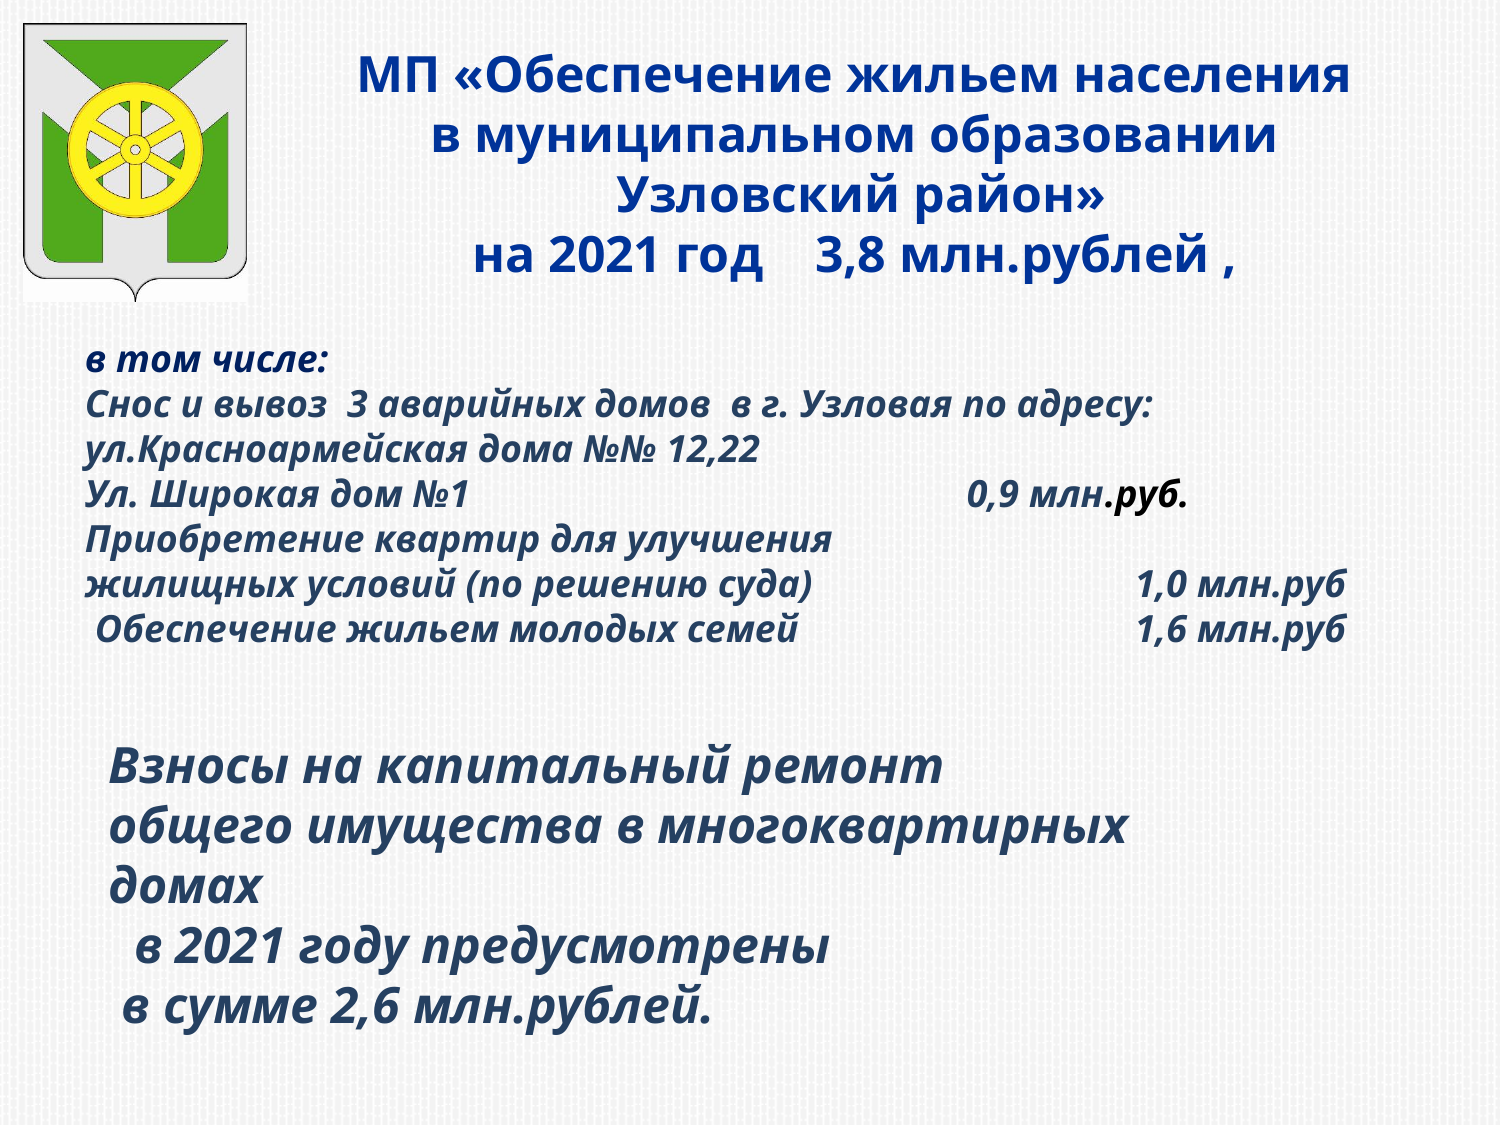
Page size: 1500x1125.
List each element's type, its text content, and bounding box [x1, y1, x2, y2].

text_box МП «Обеспечение жильем населения в муниципальном образовании Узловский район» на 2021 год 3,8 млн.рублей , [256, 35, 1500, 290]
text_box в том числе: Снос и вывоз 3 аварийных домов в г. Узловая по адресу: ул.Красноармейская дома №№ 12,22 Ул. Широкая дом №1 0,9 млн.руб. Приобретение квартир для улучшения жилищных условий (по решению суда) 1,0 млн.руб Обеспечение жильем молодых семей 1,6 млн.руб [70, 327, 1407, 658]
picture [22, 22, 247, 302]
text_box Взносы на капитальный ремонт общего имущества в многоквартирных домах в 2021 году предусмотрены в сумме 2,6 млн.рублей. [93, 726, 1172, 1042]
